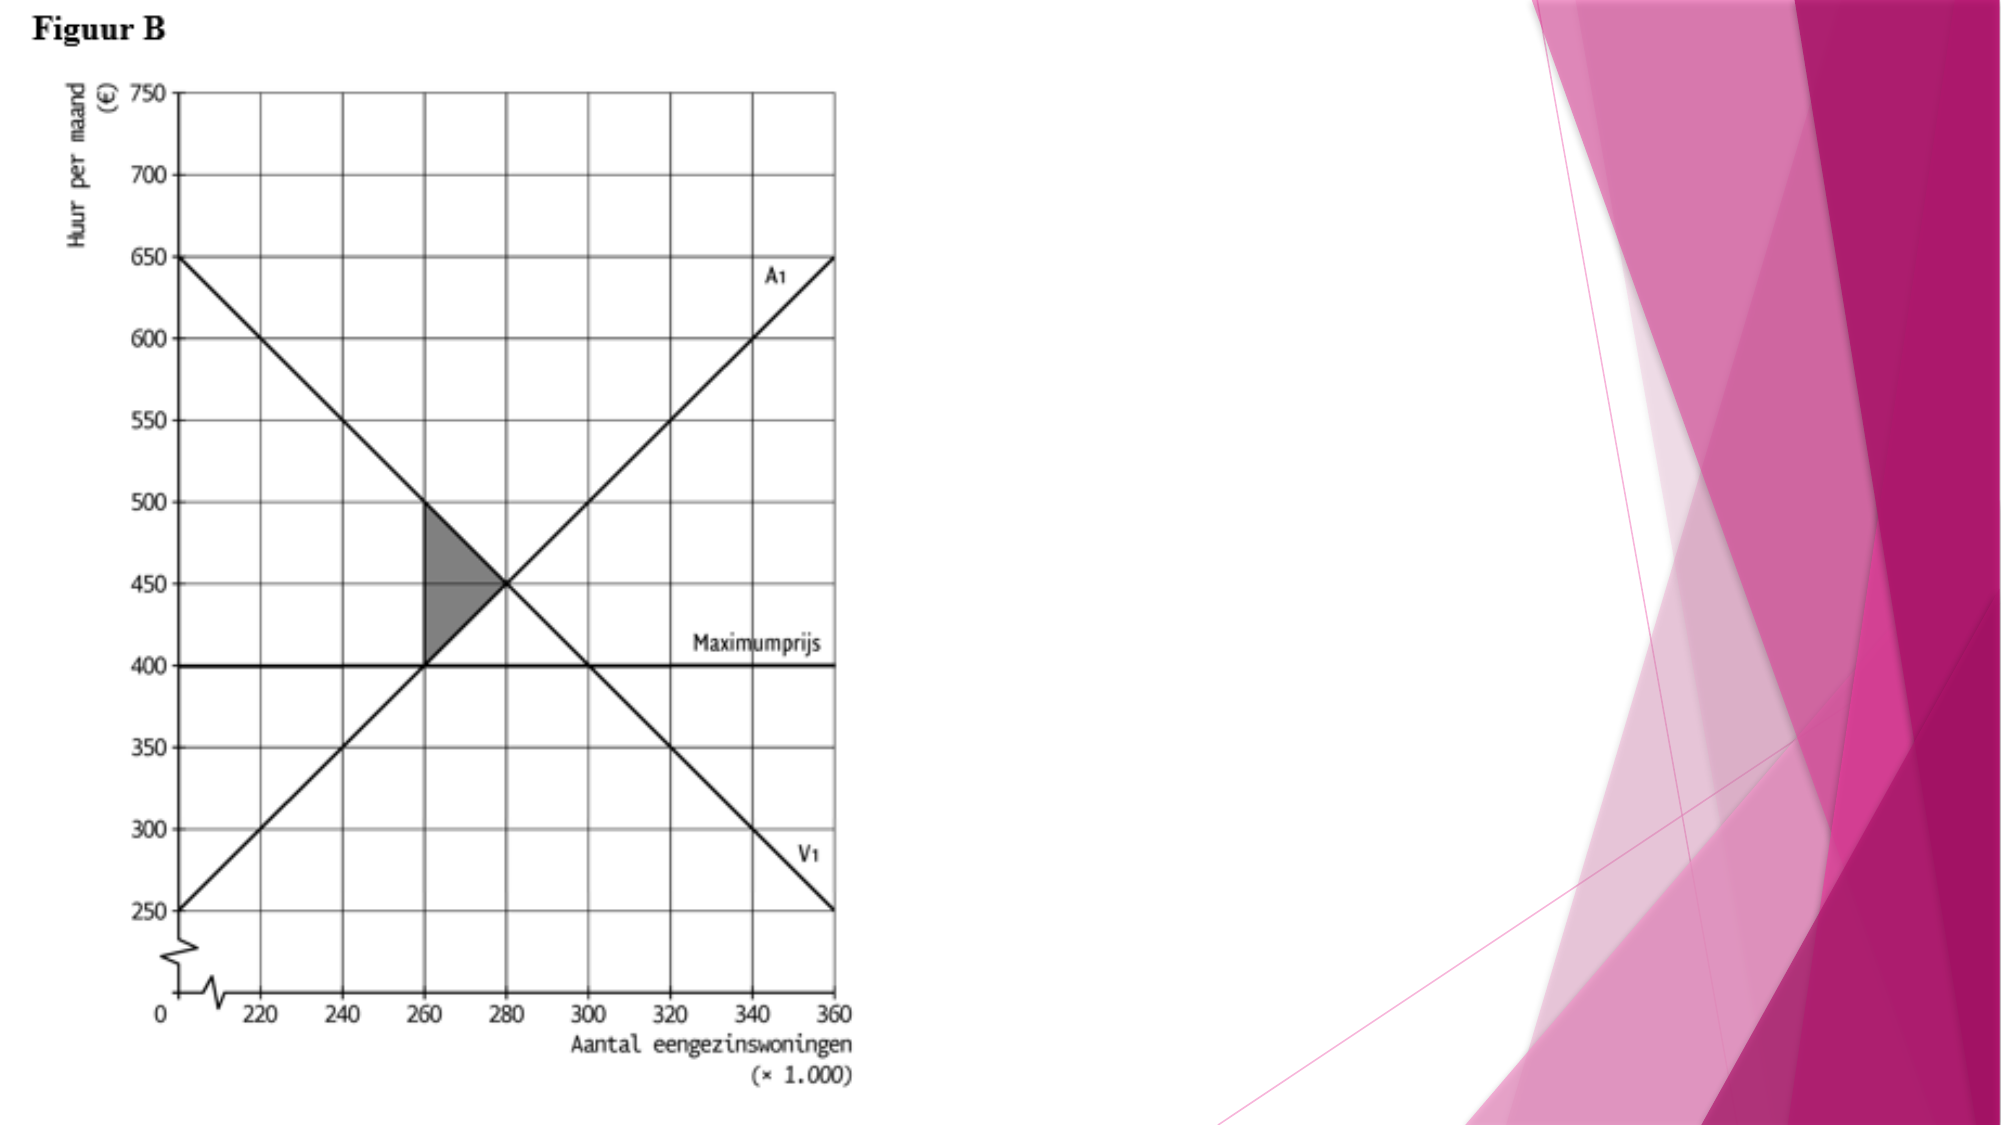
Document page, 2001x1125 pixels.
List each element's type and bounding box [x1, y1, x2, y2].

list [0, 0, 879, 1125]
